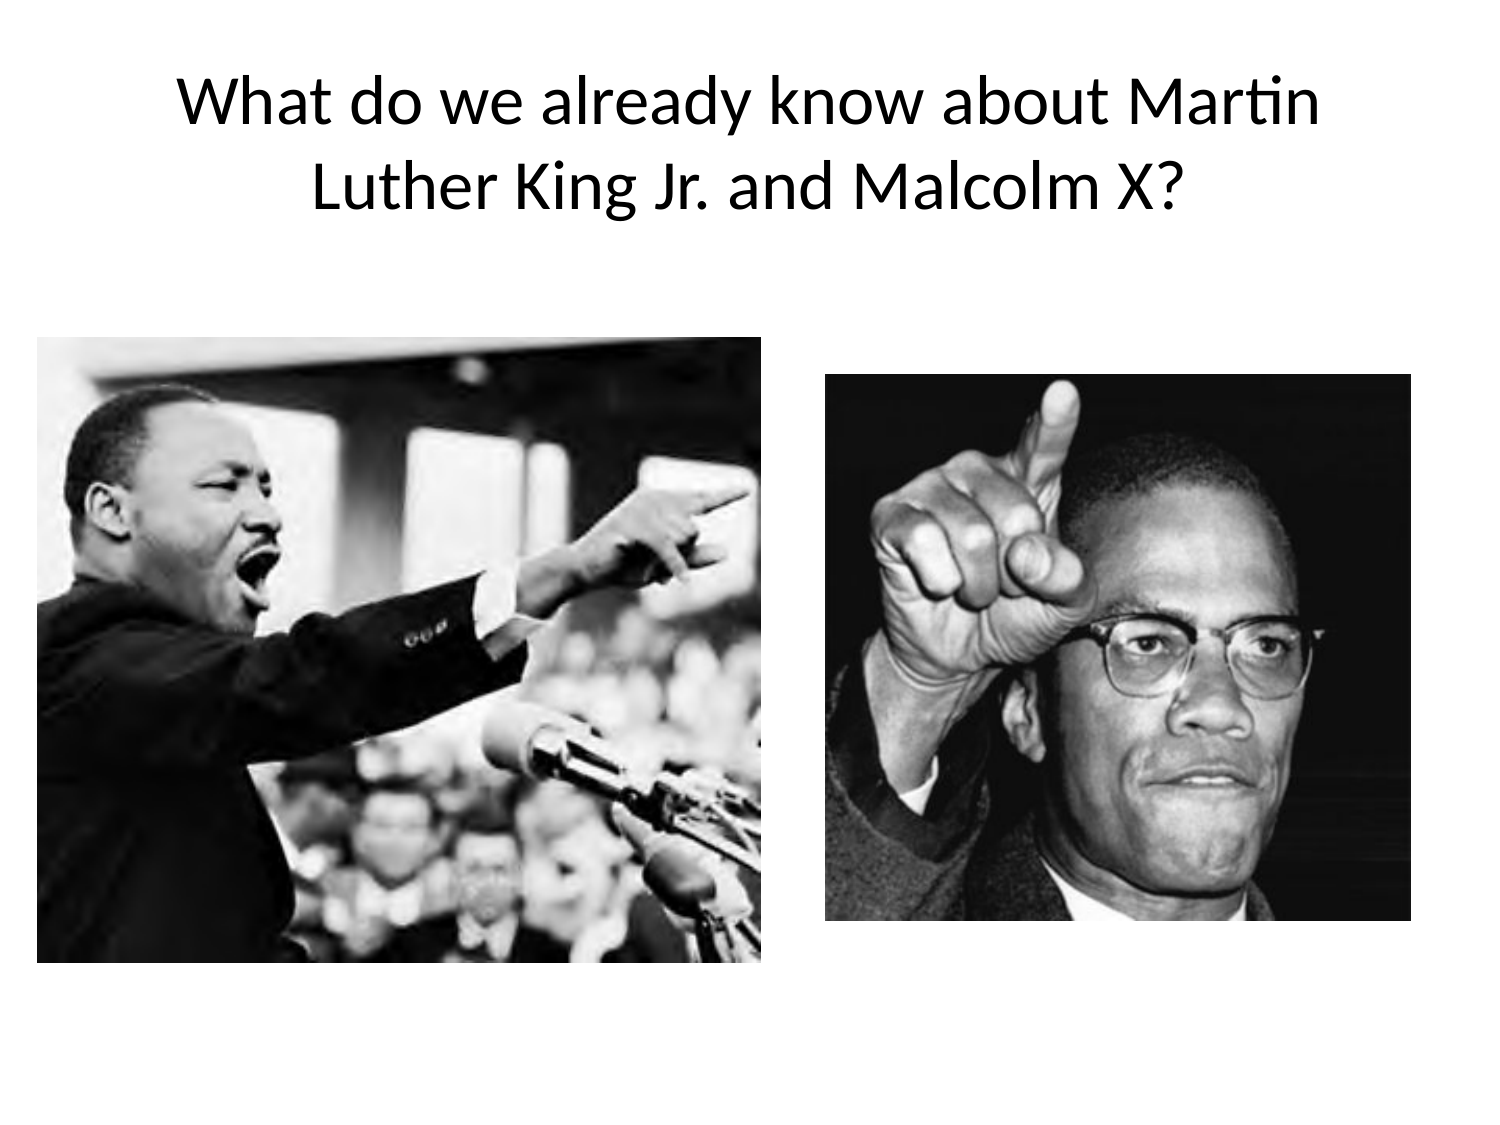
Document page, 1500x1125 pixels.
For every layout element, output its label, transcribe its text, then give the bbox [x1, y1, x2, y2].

title What do we already know about Martin Luther King Jr. and Malcolm X? [75, 45, 1425, 233]
picture [37, 337, 761, 963]
picture [824, 374, 1412, 921]
